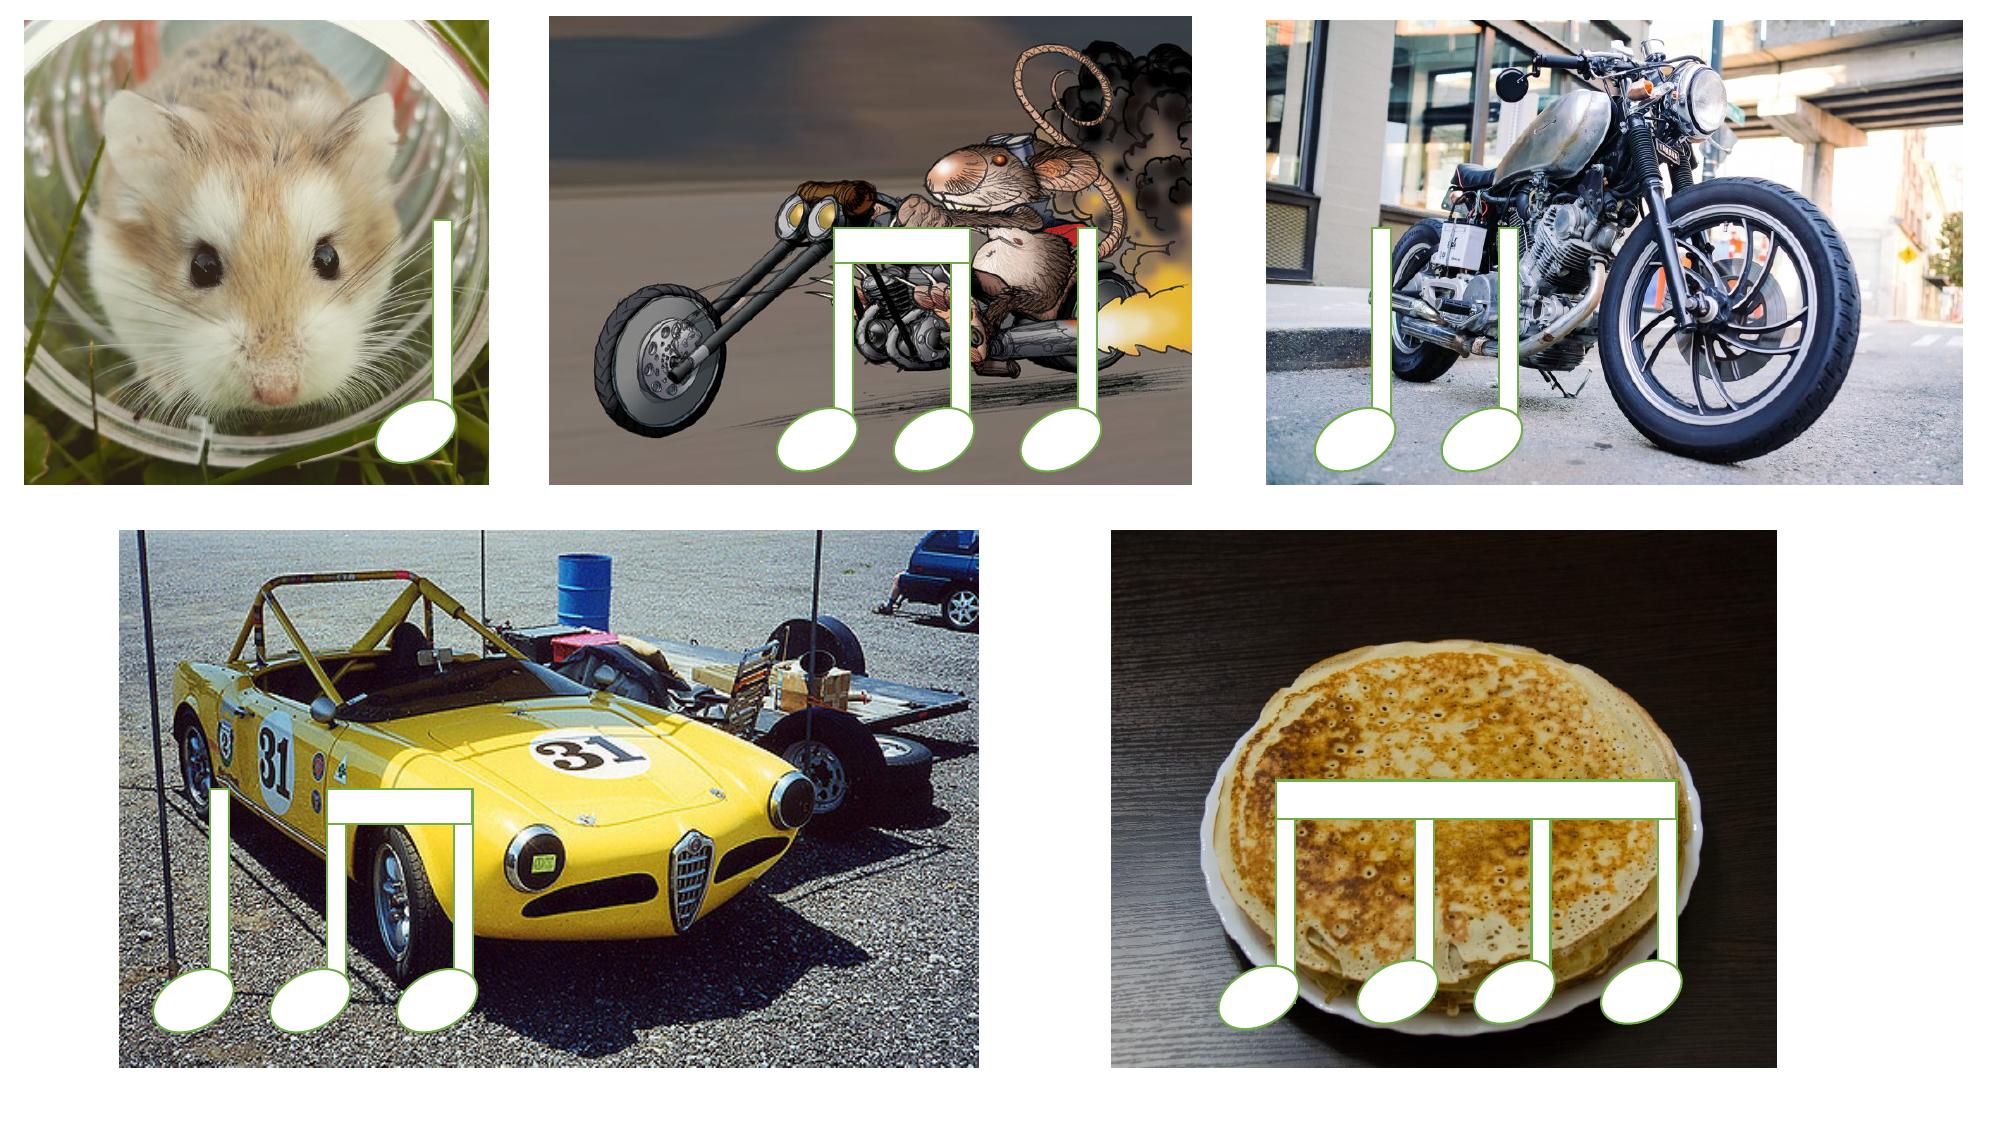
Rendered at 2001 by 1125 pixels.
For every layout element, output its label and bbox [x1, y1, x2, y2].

picture [119, 530, 979, 1068]
picture [1111, 530, 1777, 1068]
picture [24, 20, 489, 485]
picture [549, 16, 1192, 485]
picture [1266, 20, 1963, 485]
